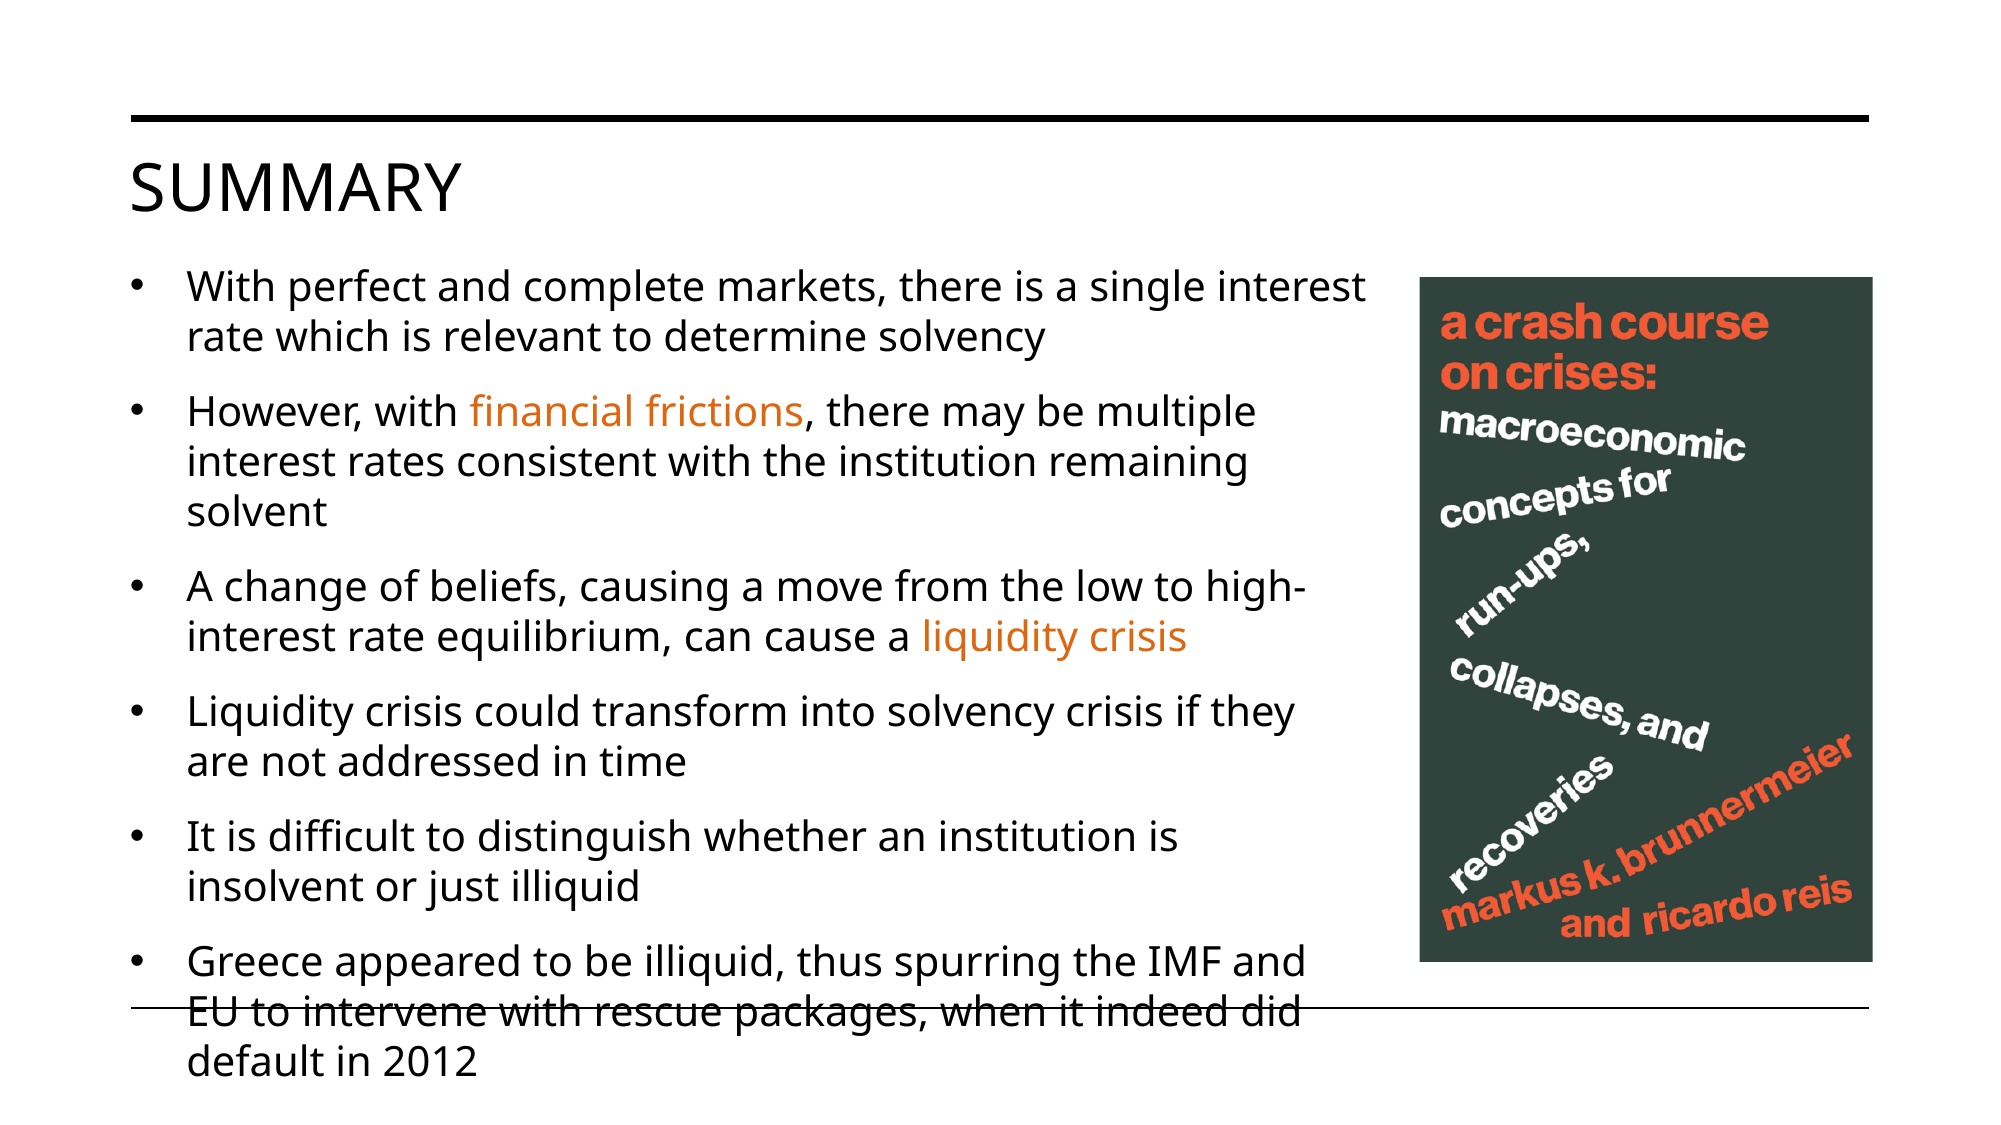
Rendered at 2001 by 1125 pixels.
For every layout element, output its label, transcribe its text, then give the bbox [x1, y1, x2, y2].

title Summary [114, 137, 944, 252]
picture [1419, 277, 1873, 962]
list With perfect and complete markets, there is a single interest rate which is relevant to determine solvency However, with financial frictions, there may be multiple interest rates consistent with the institution remaining solvent A change of beliefs, causing a move from the low to high-interest rate equilibrium, can cause a liquidity crisis Liquidity crisis could transform into solvency crisis if they are not addressed in time It is difficult to distinguish whether an institution is insolvent or just illiquid Greece appeared to be illiquid, thus spurring the IMF and EU to intervene with rescue packages, when it indeed did default in 2012 [114, 252, 1383, 988]
